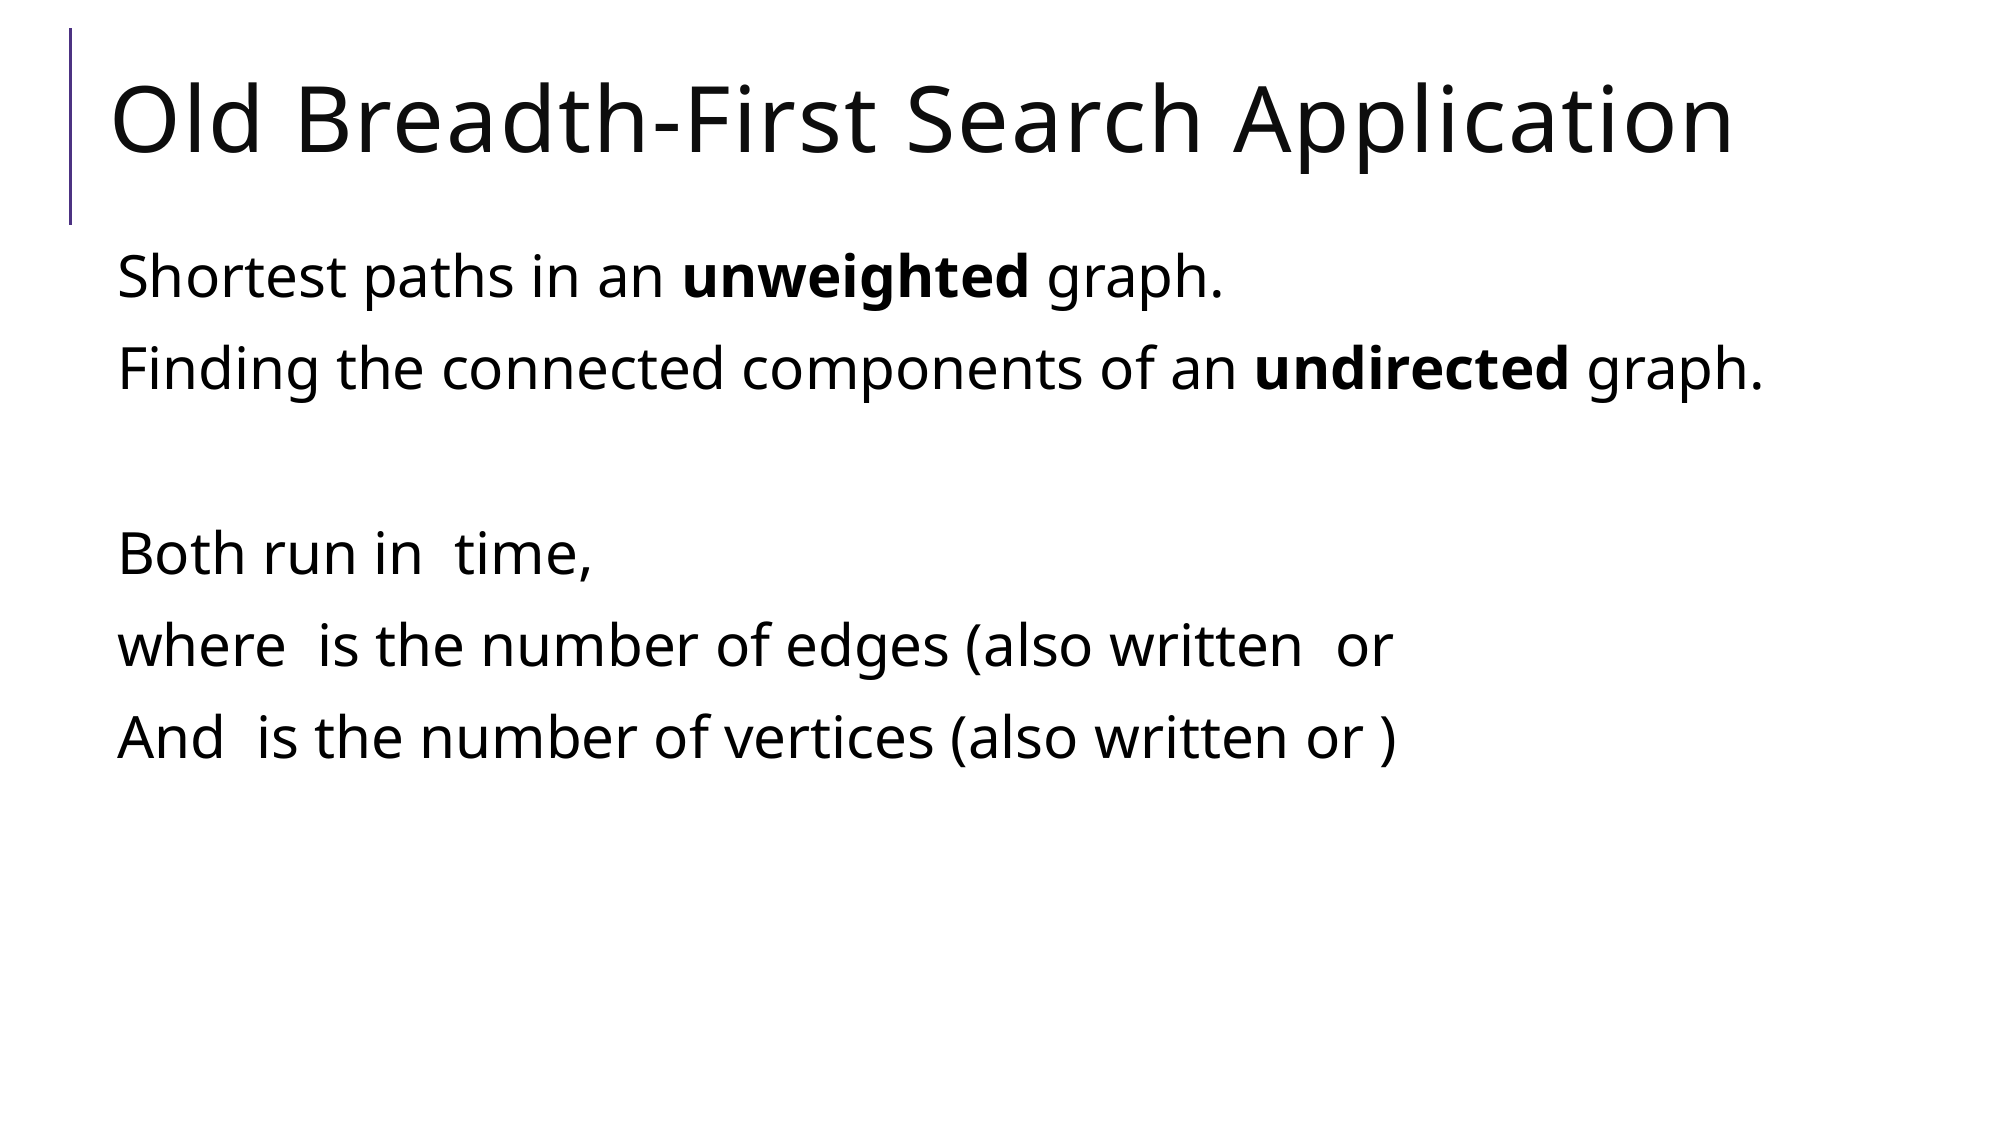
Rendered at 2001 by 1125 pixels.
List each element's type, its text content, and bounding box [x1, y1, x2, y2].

title Old Breadth-First Search Application [94, 43, 1930, 210]
